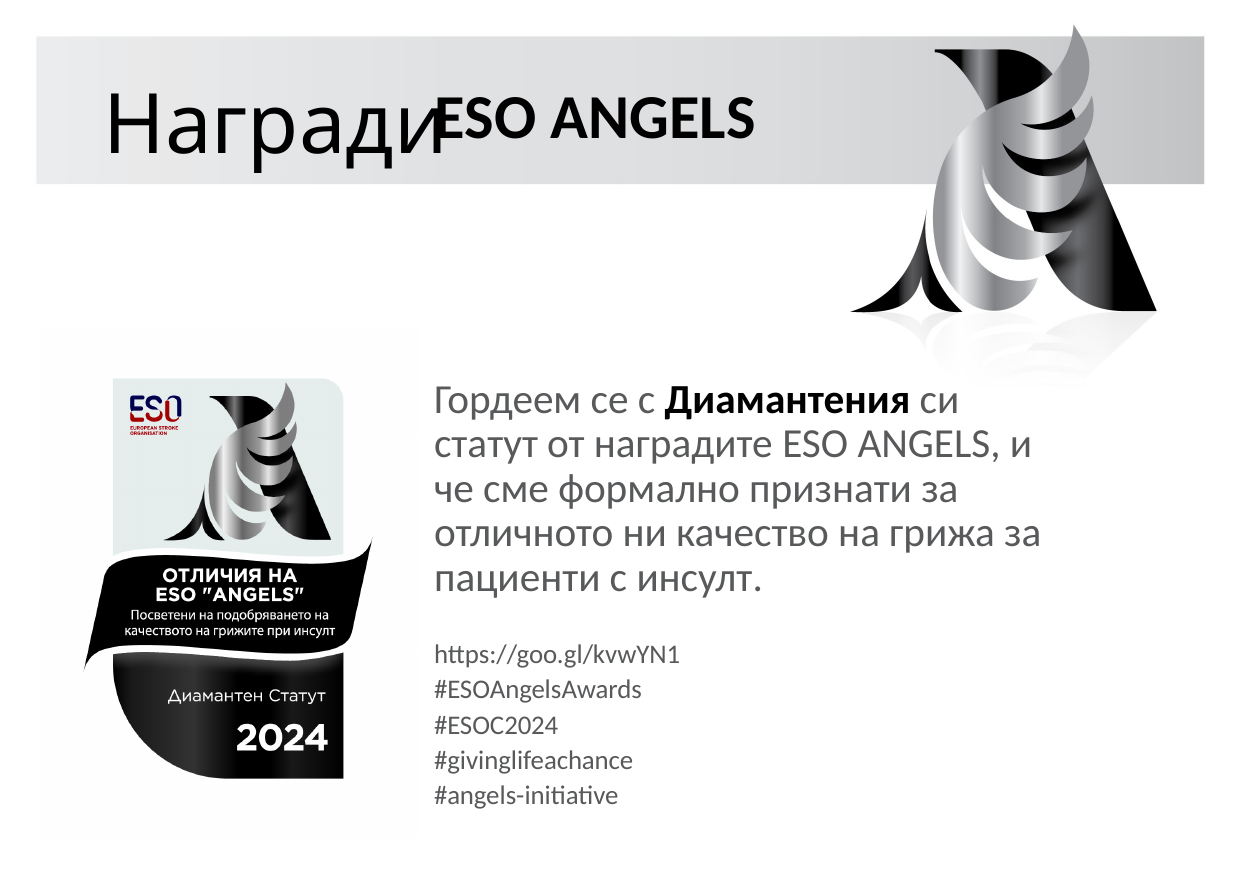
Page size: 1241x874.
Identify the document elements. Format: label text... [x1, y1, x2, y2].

text_box Награди [88, 54, 406, 189]
picture [1, 1, 1239, 873]
list Гордеем се с Диамантения си статут от наградите ESO ANGELS, и че сме формално признати за отличното ни качество на грижа за пациенти с инсулт. https://goo.gl/kvwYN1 #ESOAngelsAwards #ESOC2024 #givinglifeachance #angels-initiative [419, 370, 1081, 820]
text_box ESO ANGELS [419, 86, 762, 154]
